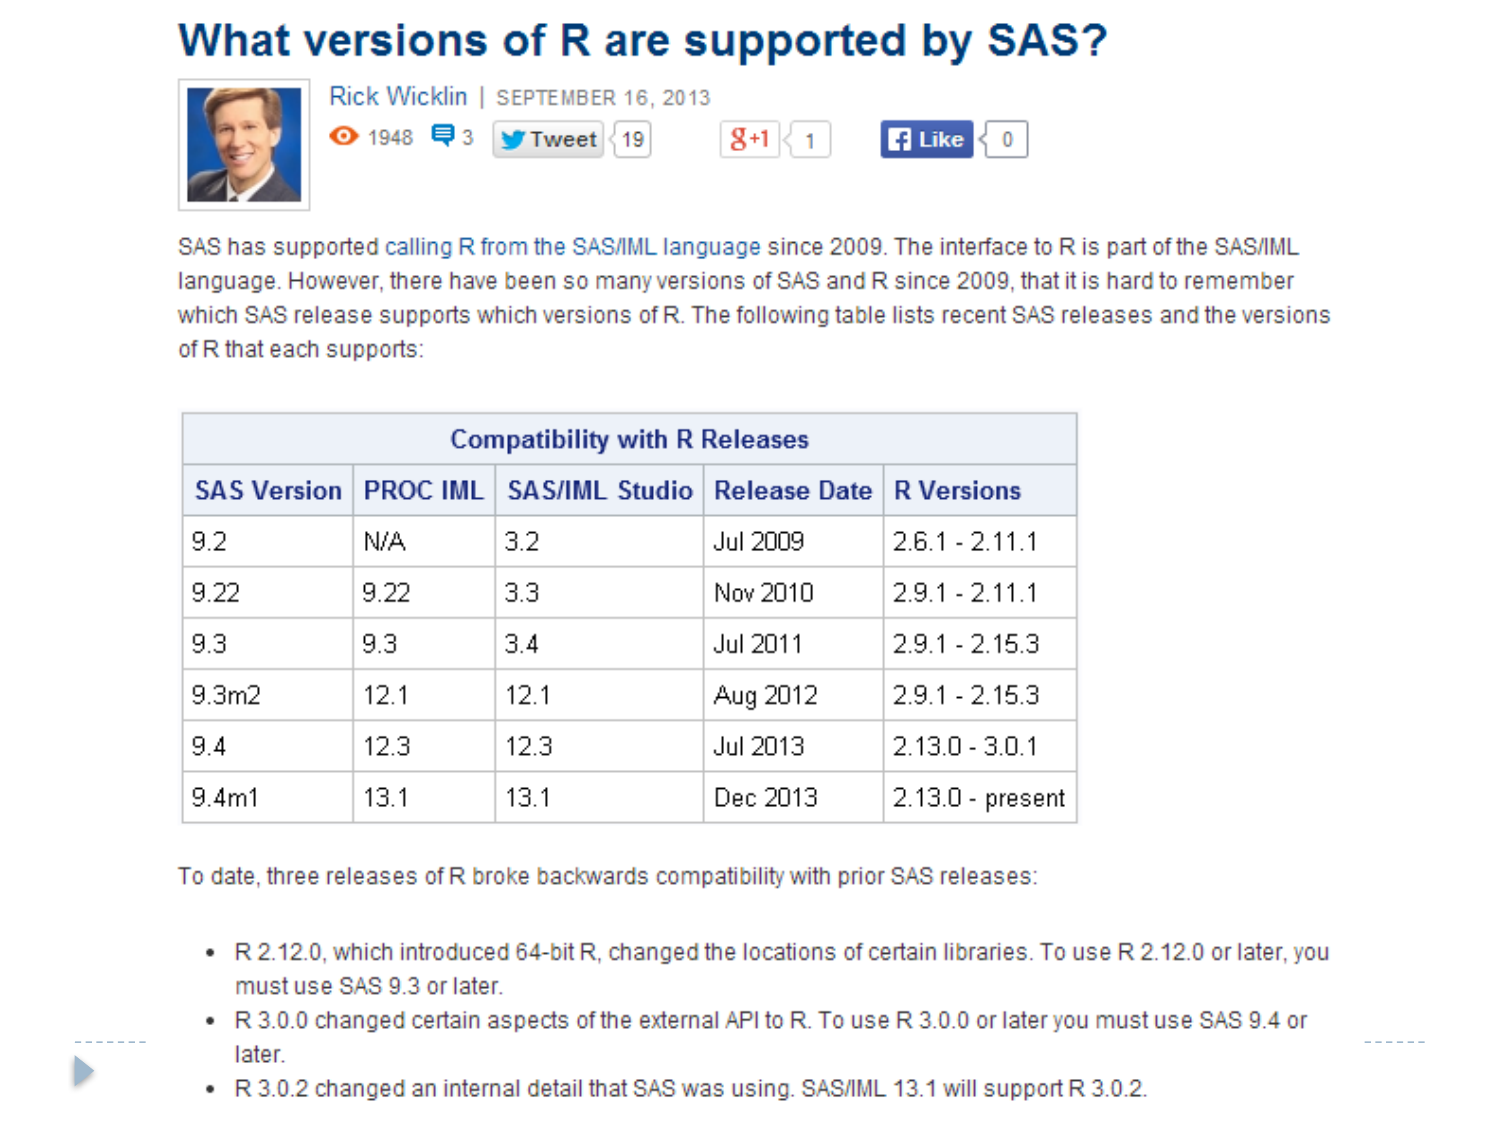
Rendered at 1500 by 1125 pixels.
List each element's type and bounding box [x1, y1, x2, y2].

picture [149, 0, 1363, 1107]
